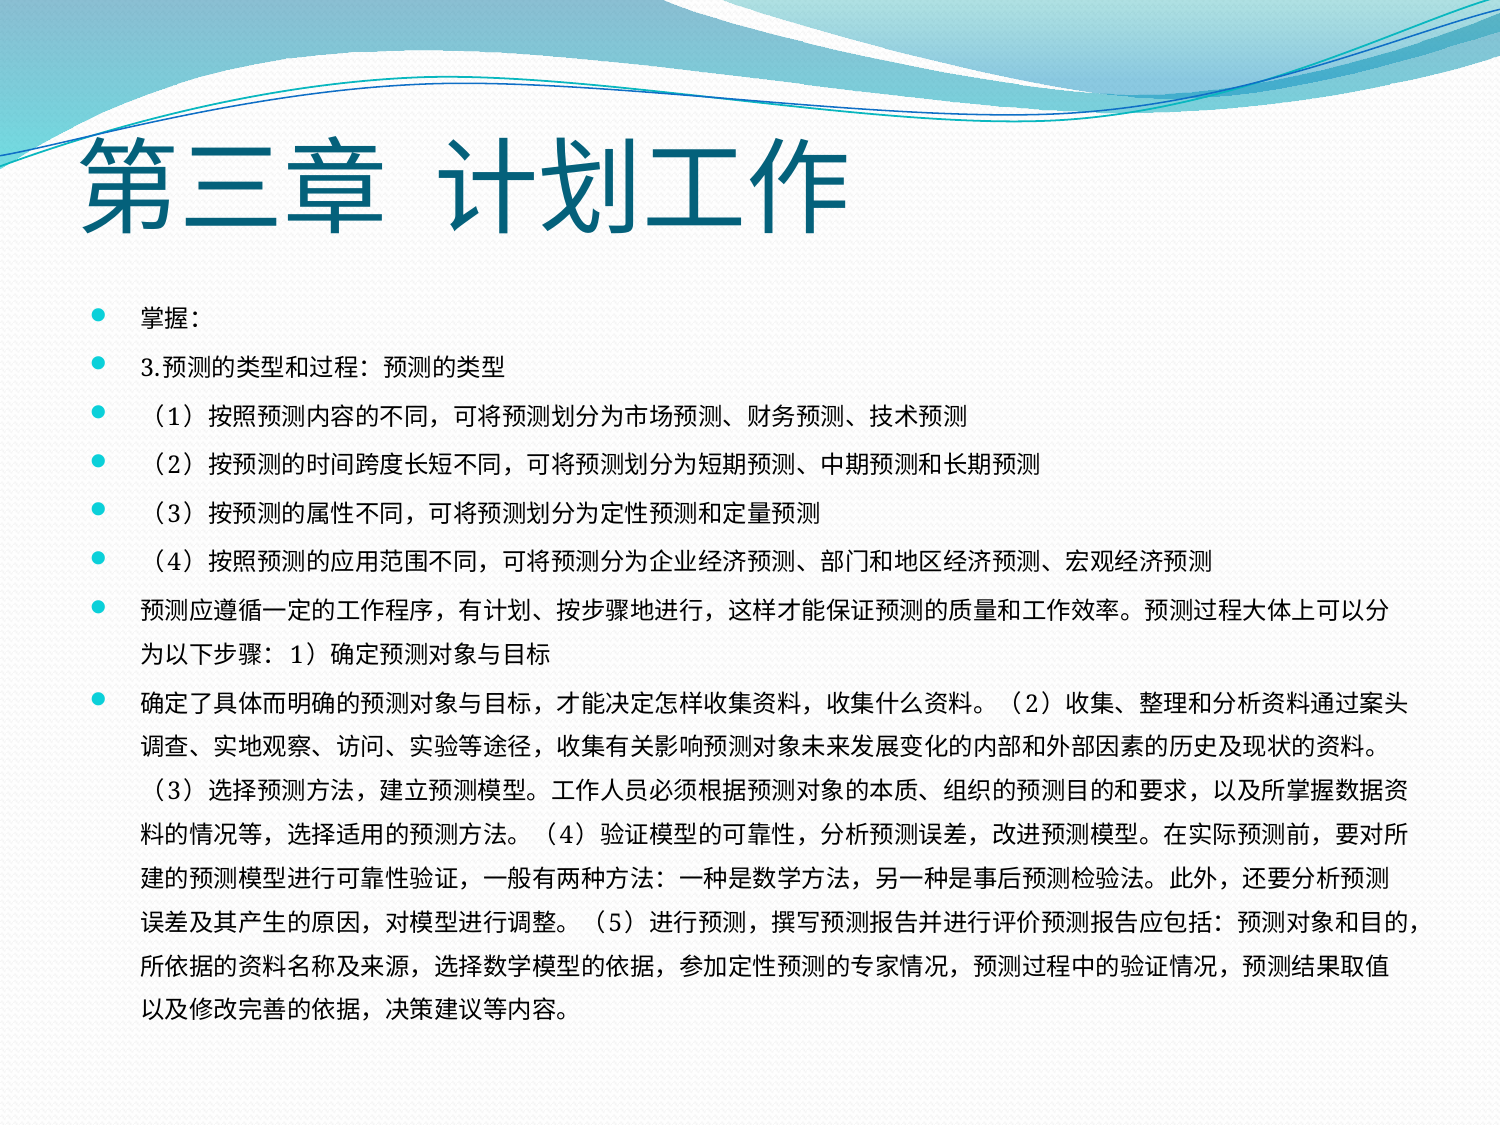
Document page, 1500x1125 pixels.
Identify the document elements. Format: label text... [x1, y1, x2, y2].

title 第三章 计划工作 [75, 58, 1425, 247]
list 掌握： 3.预测的类型和过程：预测的类型 （1）按照预测内容的不同，可将预测划分为市场预测、财务预测、技术预测 （2）按预测的时间跨度长短不同，可将预测划分为短期预测、中期预测和长期预测 （3）按预测的属性不同，可将预测划分为定性预测和定量预测 （4）按照预测的应用范围不同，可将预测分为企业经济预测、部门和地区经济预测、宏观经济预测 预测应遵循一定的工作程序，有计划、按步骤地进行，这样才能保证预测的质量和工作效率。预测过程大体上可以分为以下步骤：1）确定预测对象与目标 确定了具体而明确的预测对象与目标，才能决定怎样收集资料，收集什么资料。（2）收集、整理和分析资料通过案头调查、实地观察、访问、实验等途径，收集有关影响预测对象未来发展变化的内部和外部因素的历史及现状的资料。（3）选择预测方法，建立预测模型。工作人员必须根据预测对象的本质、组织的预测目的和要求，以及所掌握数据资料的情况等，选择适用的预测方法。（4）验证模型的可靠性，分析预测误差，改进预测模型。在实际预测前，要对所建的预测模型进行可靠性验证，一般有两种方法：一种是数学方法，另一种是事后预测检验法。此外，还要分析预测误差及其产生的原因，对模型进行调整。（5）进行预测，撰写预测报告并进行评价预测报告应包括：预测对象和目的，所依据的资料名称及来源，选择数学模型的依据，参加定性预测的专家情况，预测过程中的验证情况，预测结果取值以及修改完善的依据，决策建议等内容。 [75, 281, 1425, 1038]
